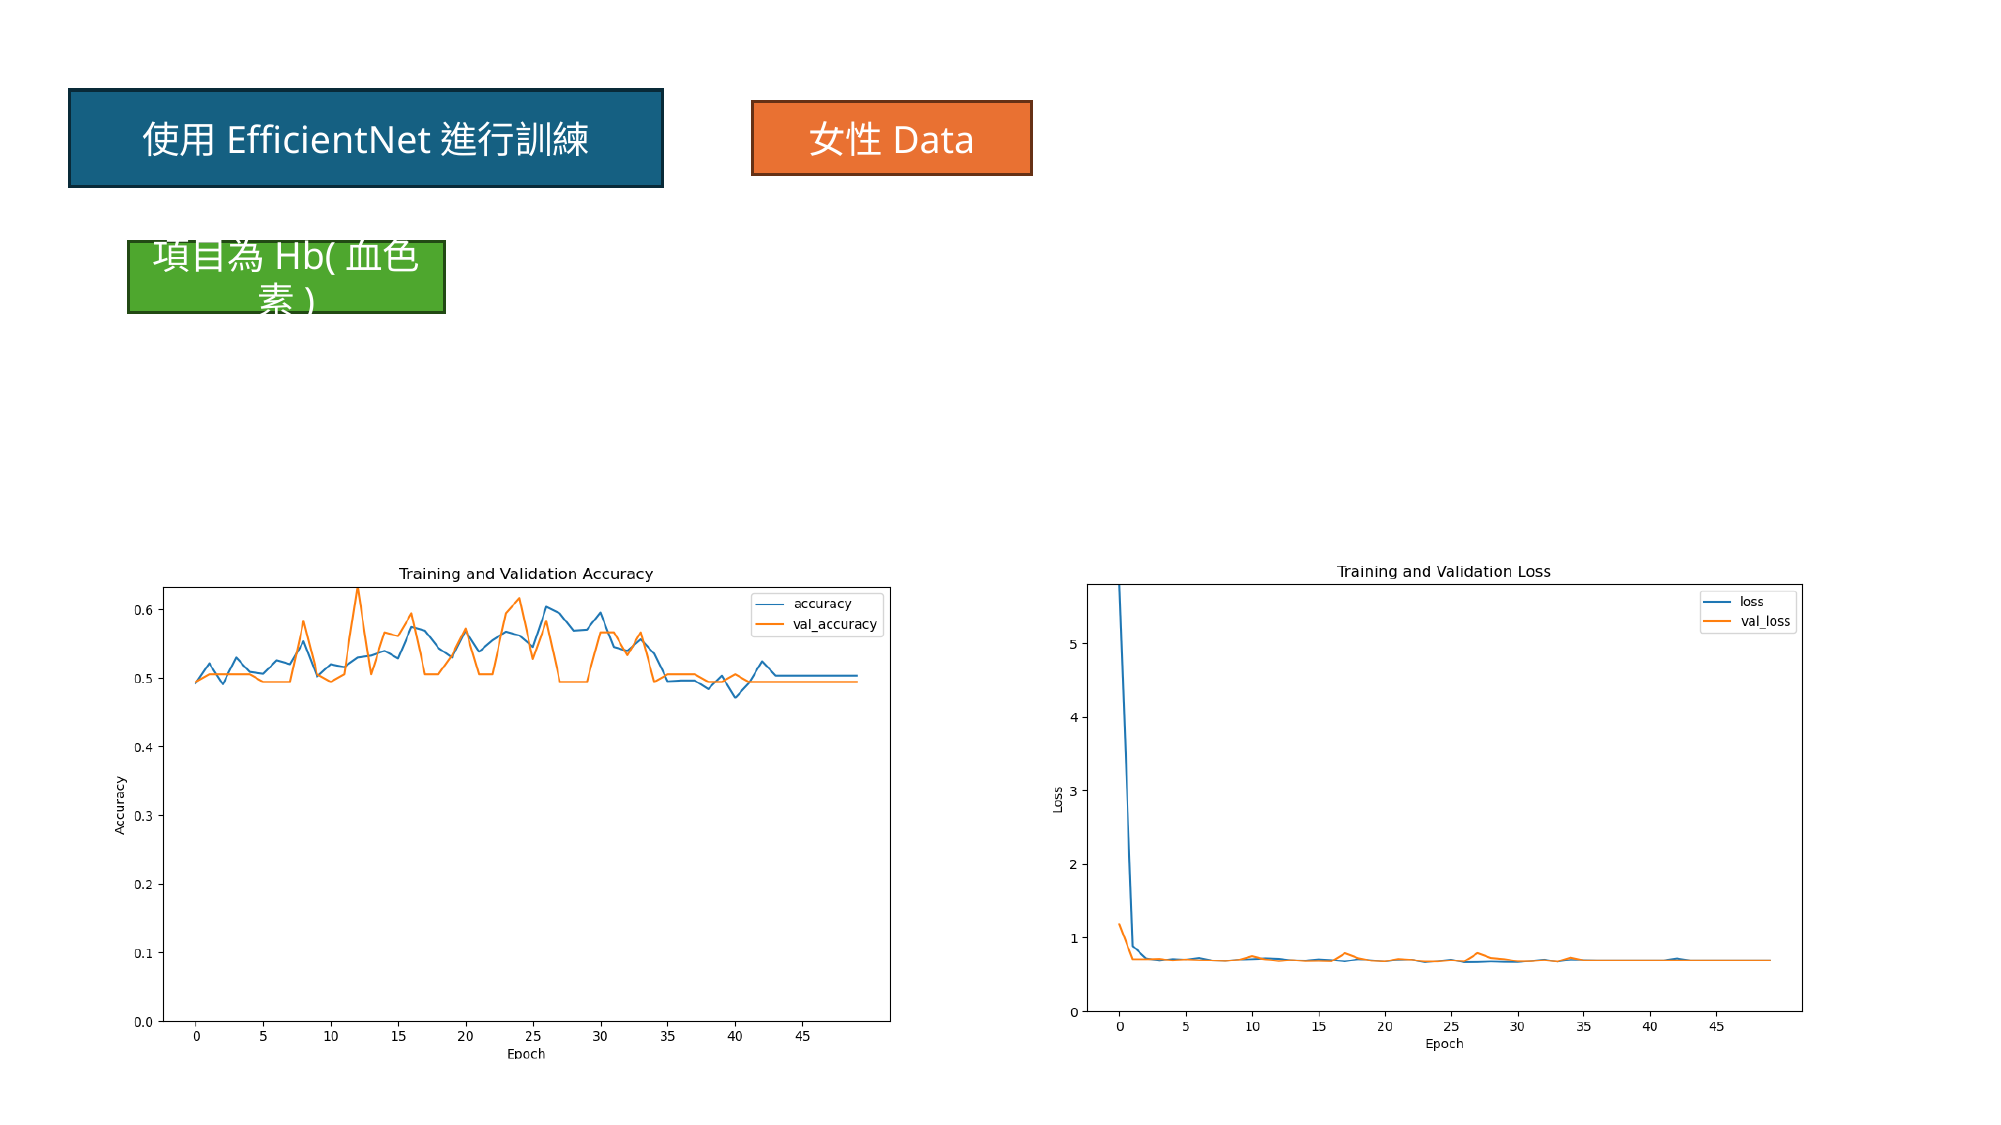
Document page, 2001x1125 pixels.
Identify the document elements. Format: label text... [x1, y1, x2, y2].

picture [1019, 542, 1835, 1059]
picture [89, 542, 923, 1059]
text_box 女性Data [751, 100, 1033, 176]
text_box 項目為Hb(血色素) [127, 240, 446, 314]
text_box 使用EfficientNet進行訓練 [68, 88, 664, 188]
